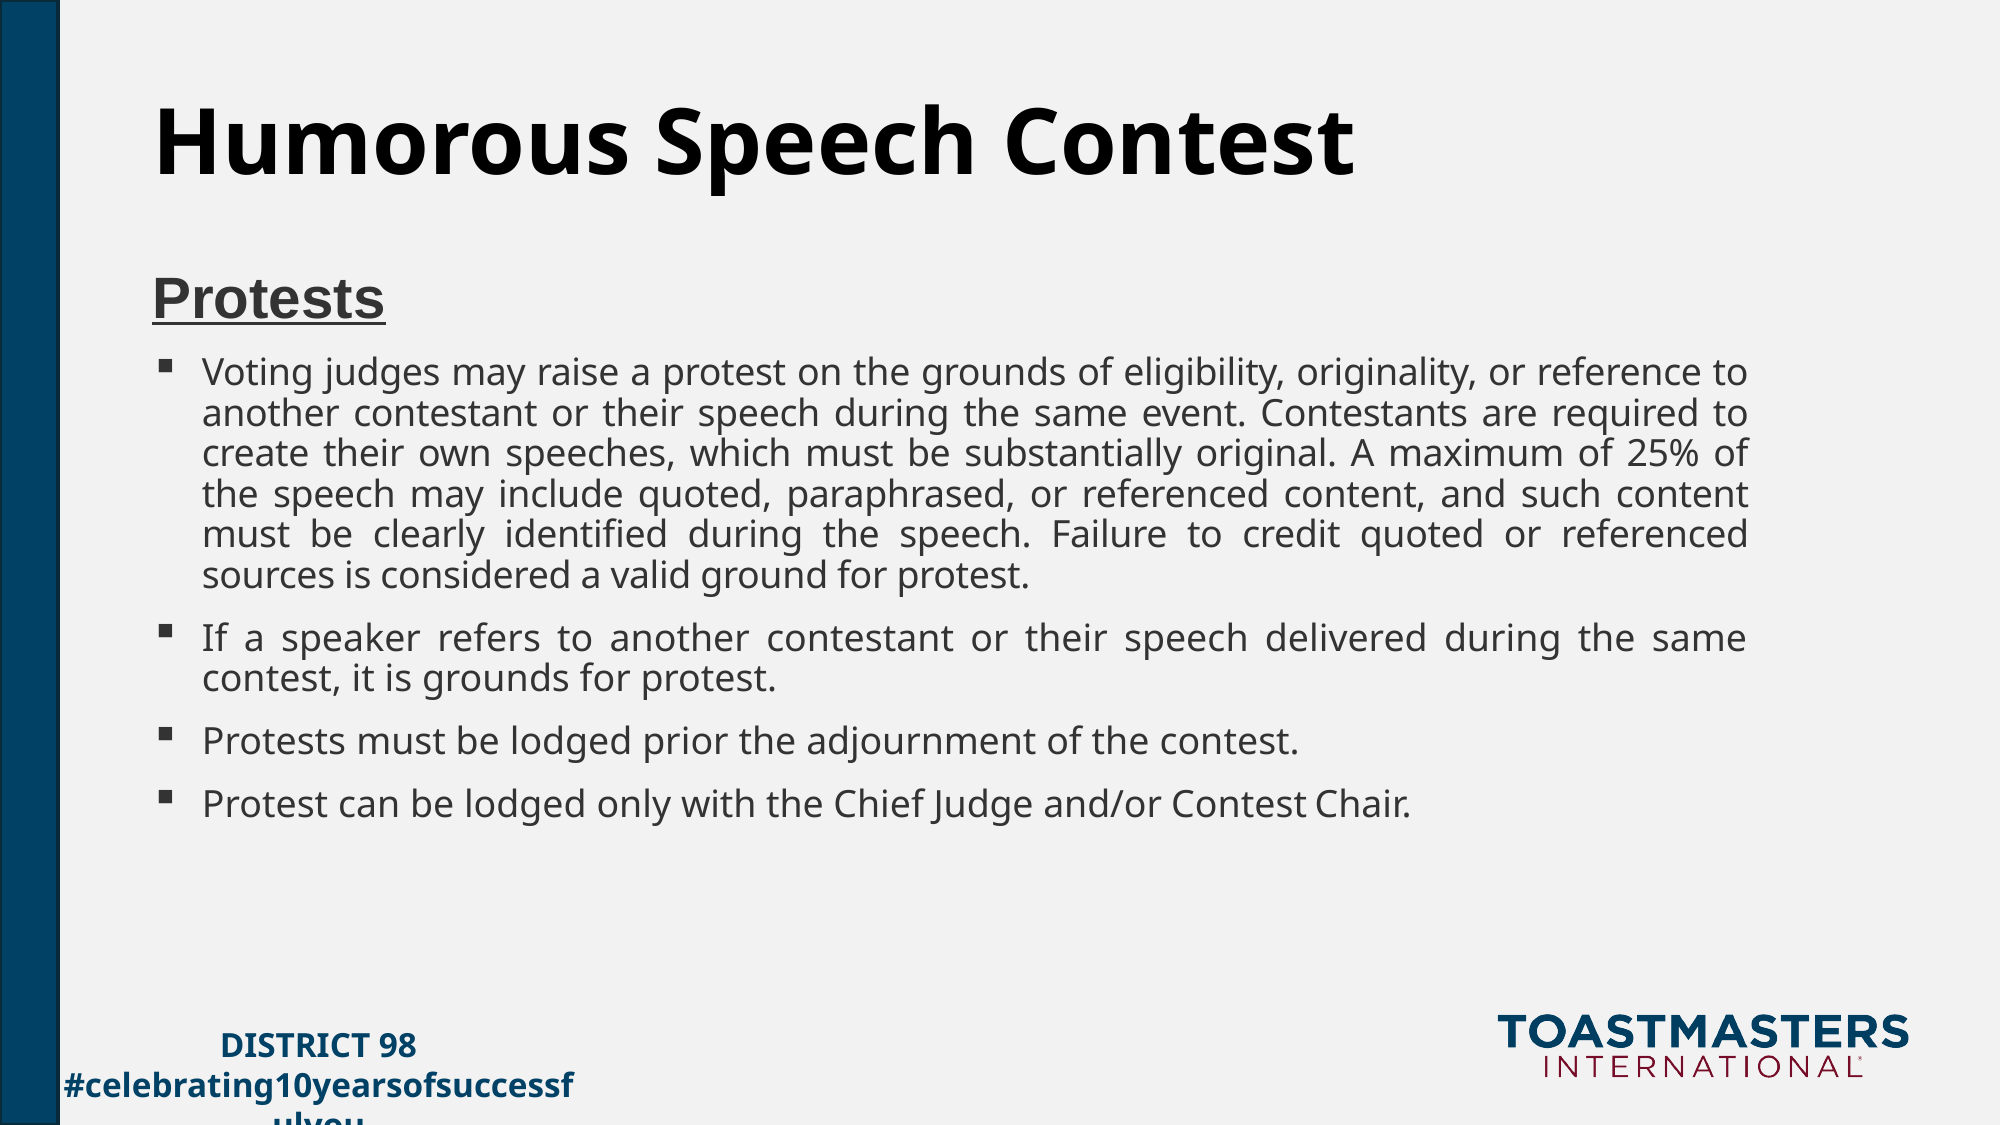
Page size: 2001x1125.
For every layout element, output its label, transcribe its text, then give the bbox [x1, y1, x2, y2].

title Humorous Speech Contest [137, 59, 1944, 229]
text_box [0, 0, 60, 1125]
picture [1383, 631, 2000, 1125]
text_box DISTRICT 98 #celebrating10yearsofsuccessfulyou [39, 1017, 598, 1125]
list Protests Voting judges may raise a protest on the grounds of eligibility, originality, or reference to another contestant or their speech during the same event. Contestants are required to create their own speeches, which must be substantially original. A maximum of 25% of the speech may include quoted, paraphrased, or referenced content, and such content must be clearly identified during the speech. Failure to credit quoted or referenced sources is considered a valid ground for protest. If a speaker refers to another contestant or their speech delivered during the same contest, it is grounds for protest. Protests must be lodged prior the adjournment of the contest. Protest can be lodged only with the Chief Judge and/or Contest Chair. [137, 260, 1799, 950]
